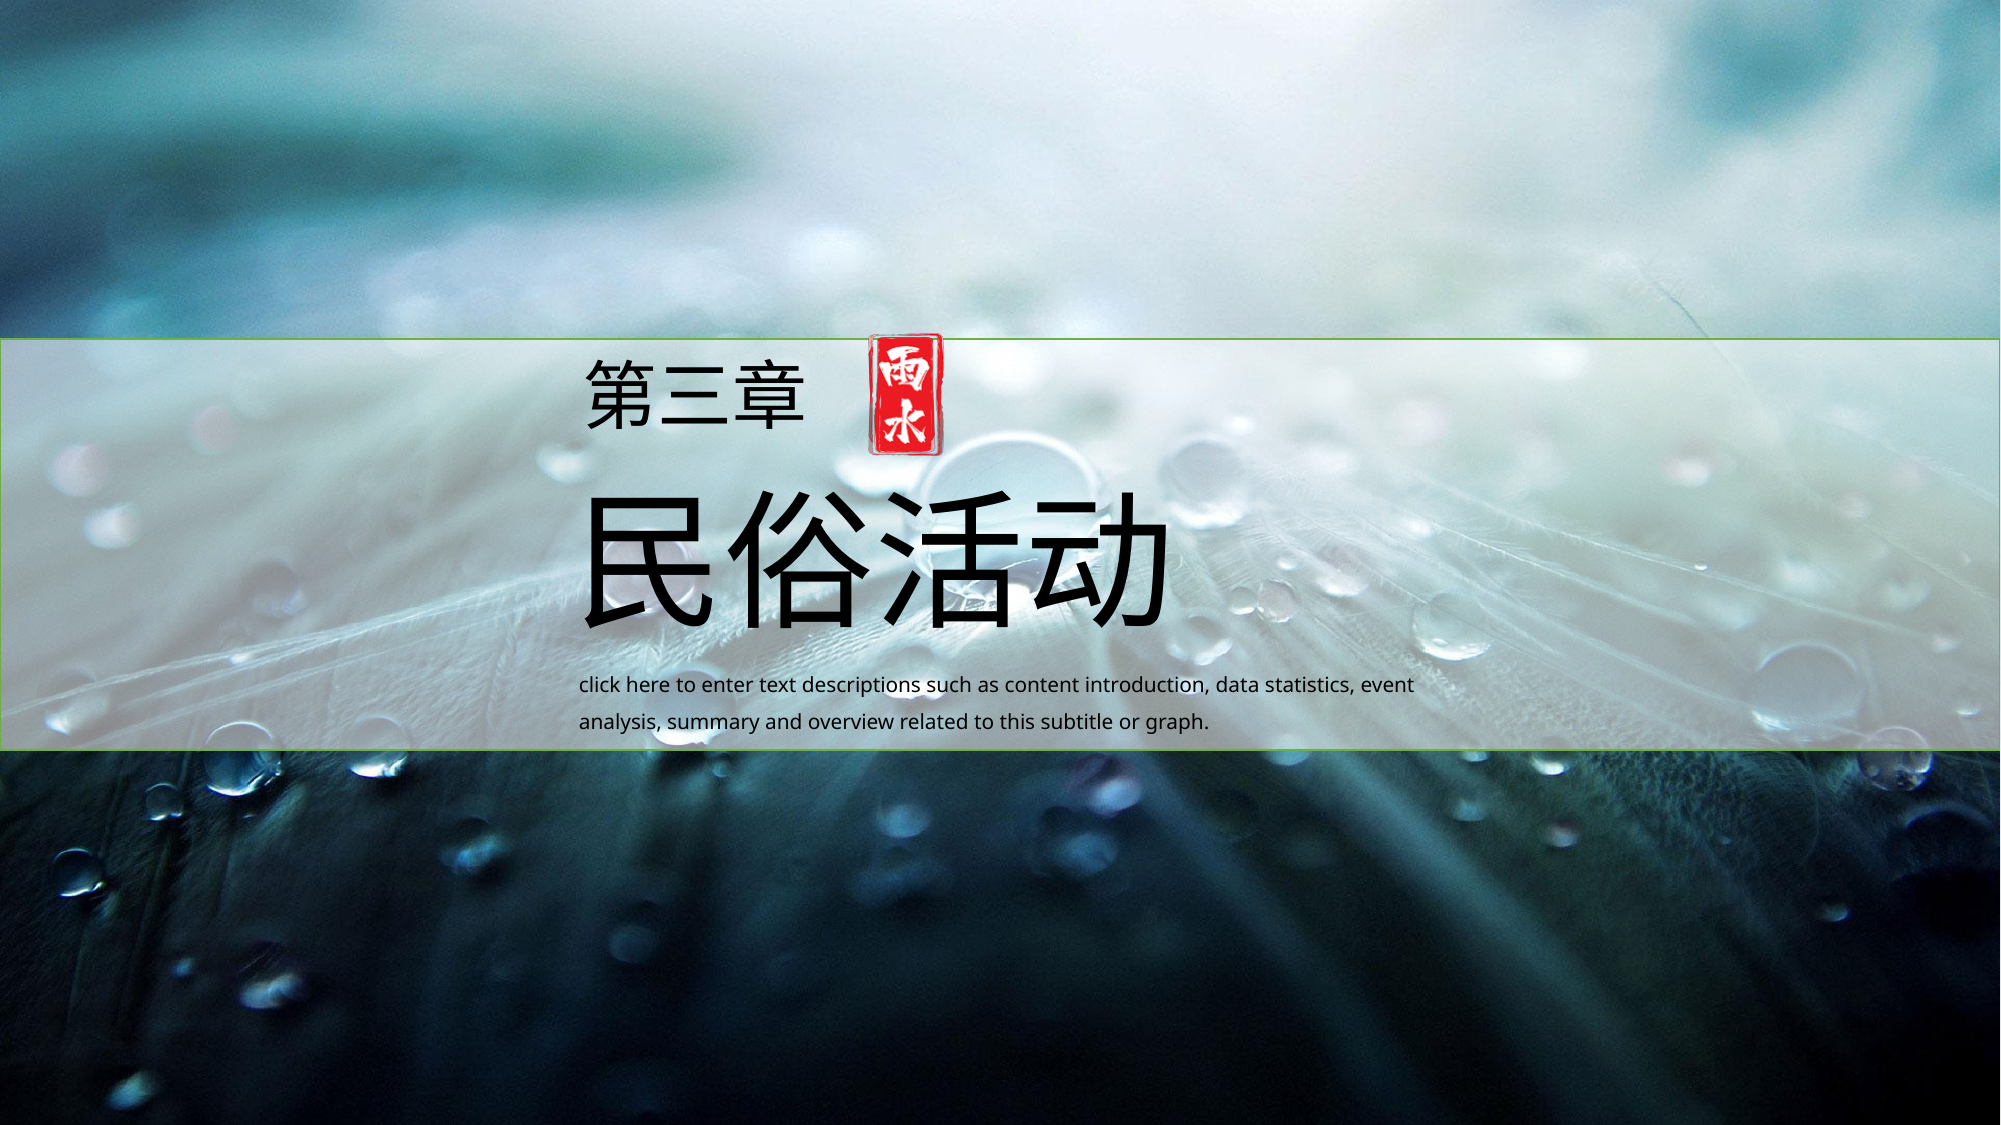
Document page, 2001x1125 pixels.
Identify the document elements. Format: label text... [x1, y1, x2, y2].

text_box 第三章 [567, 341, 823, 446]
text_box [0, 338, 2000, 751]
text_box click here to enter text descriptions such as content introduction, data statistics, event analysis, summary and overview related to this subtitle or graph. [564, 651, 1461, 742]
text_box 民俗活动 [559, 458, 1472, 654]
picture [0, 0, 2001, 1125]
